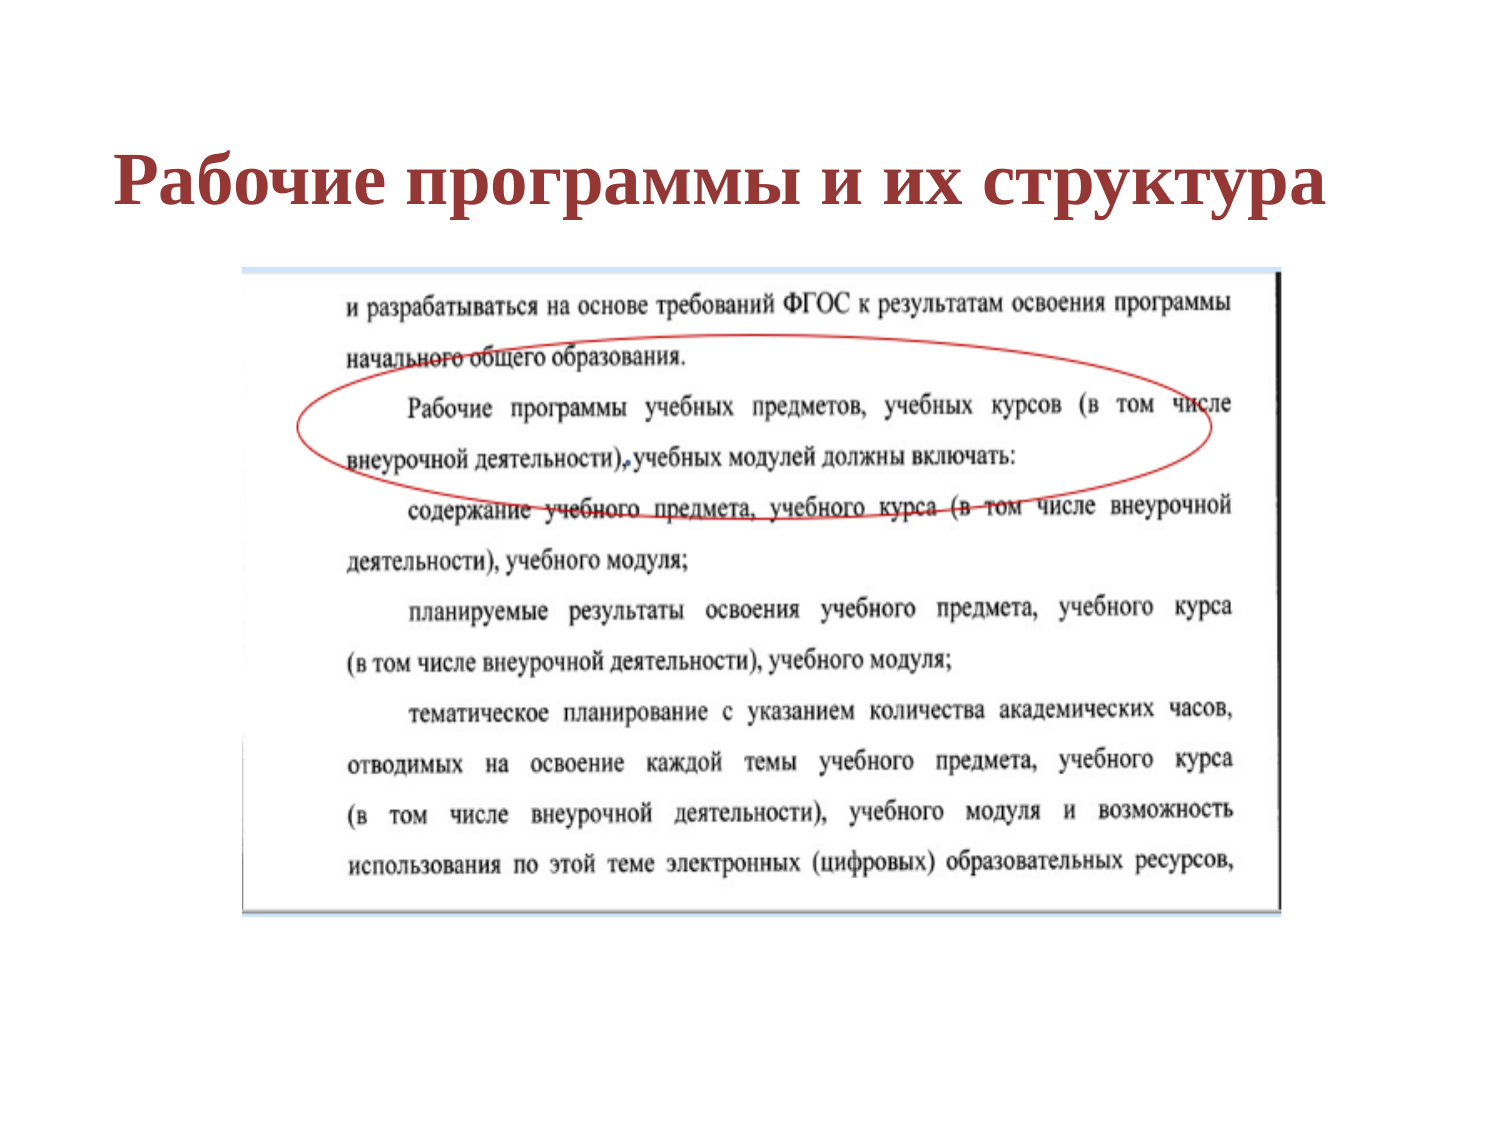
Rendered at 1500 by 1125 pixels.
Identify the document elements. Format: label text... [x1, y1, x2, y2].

text_box Рабочие программы и их структура [76, 32, 1365, 273]
picture [241, 266, 1282, 918]
